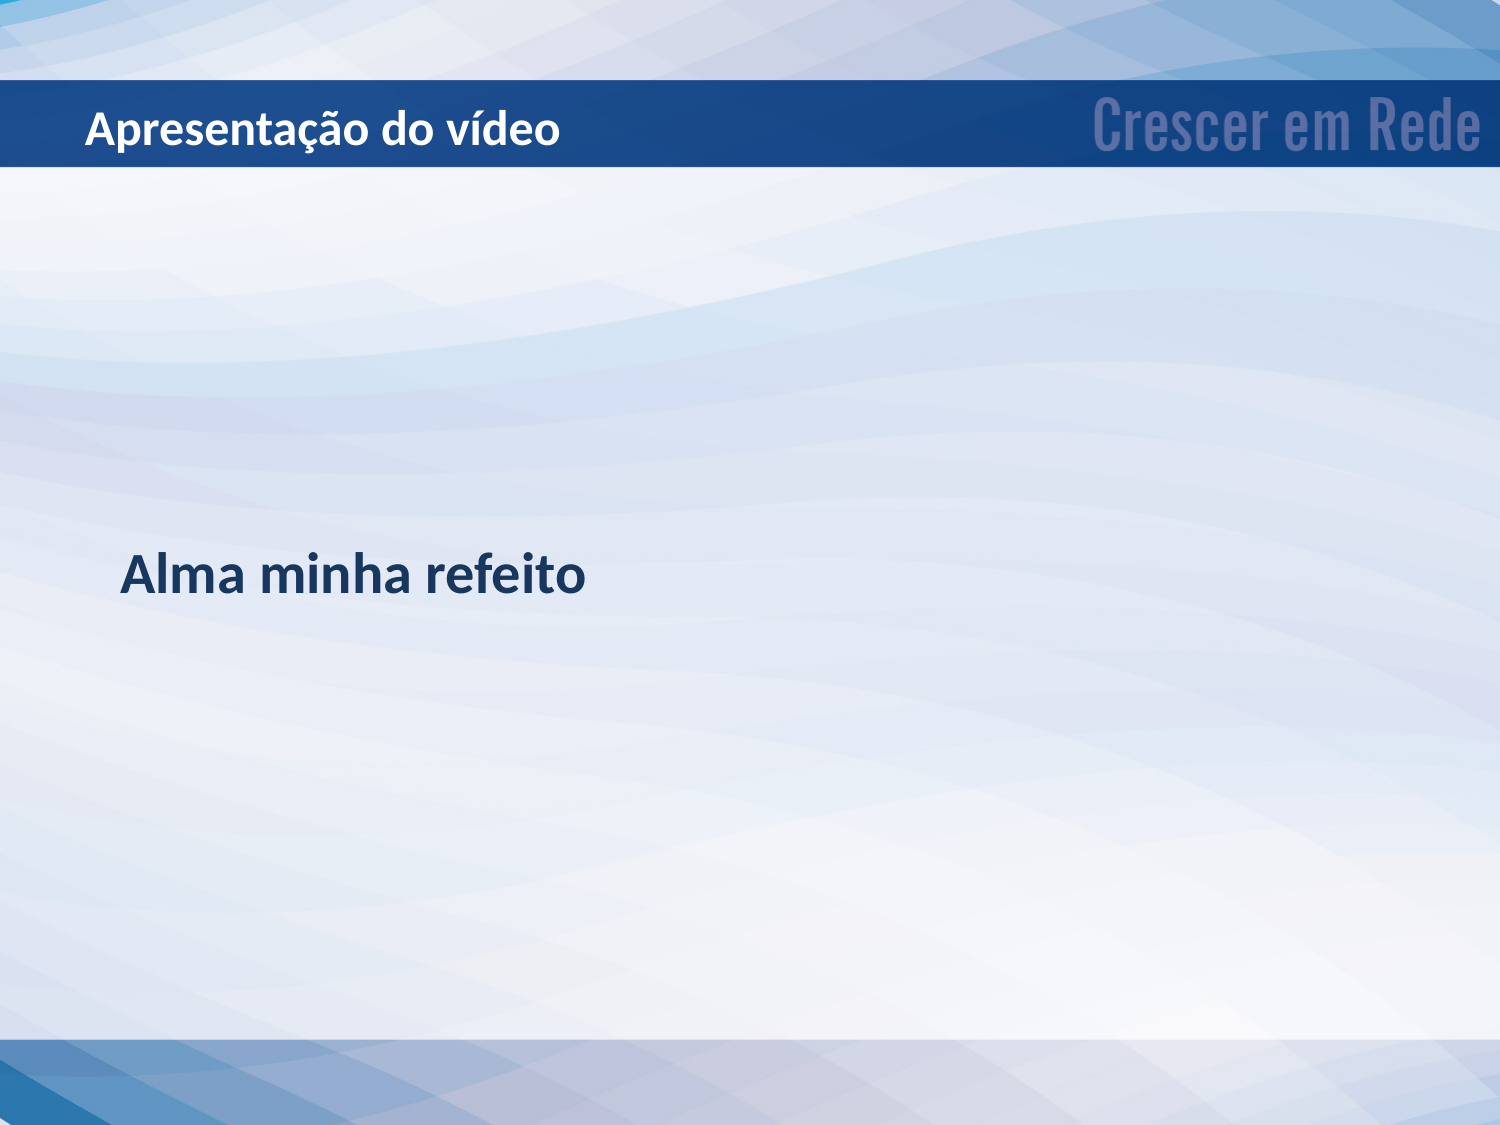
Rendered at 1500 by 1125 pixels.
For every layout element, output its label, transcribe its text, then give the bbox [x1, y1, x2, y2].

picture [0, 0, 1500, 1125]
text_box Apresentação do vídeo [70, 88, 1430, 163]
text_box Alma minha refeito [105, 527, 1453, 663]
